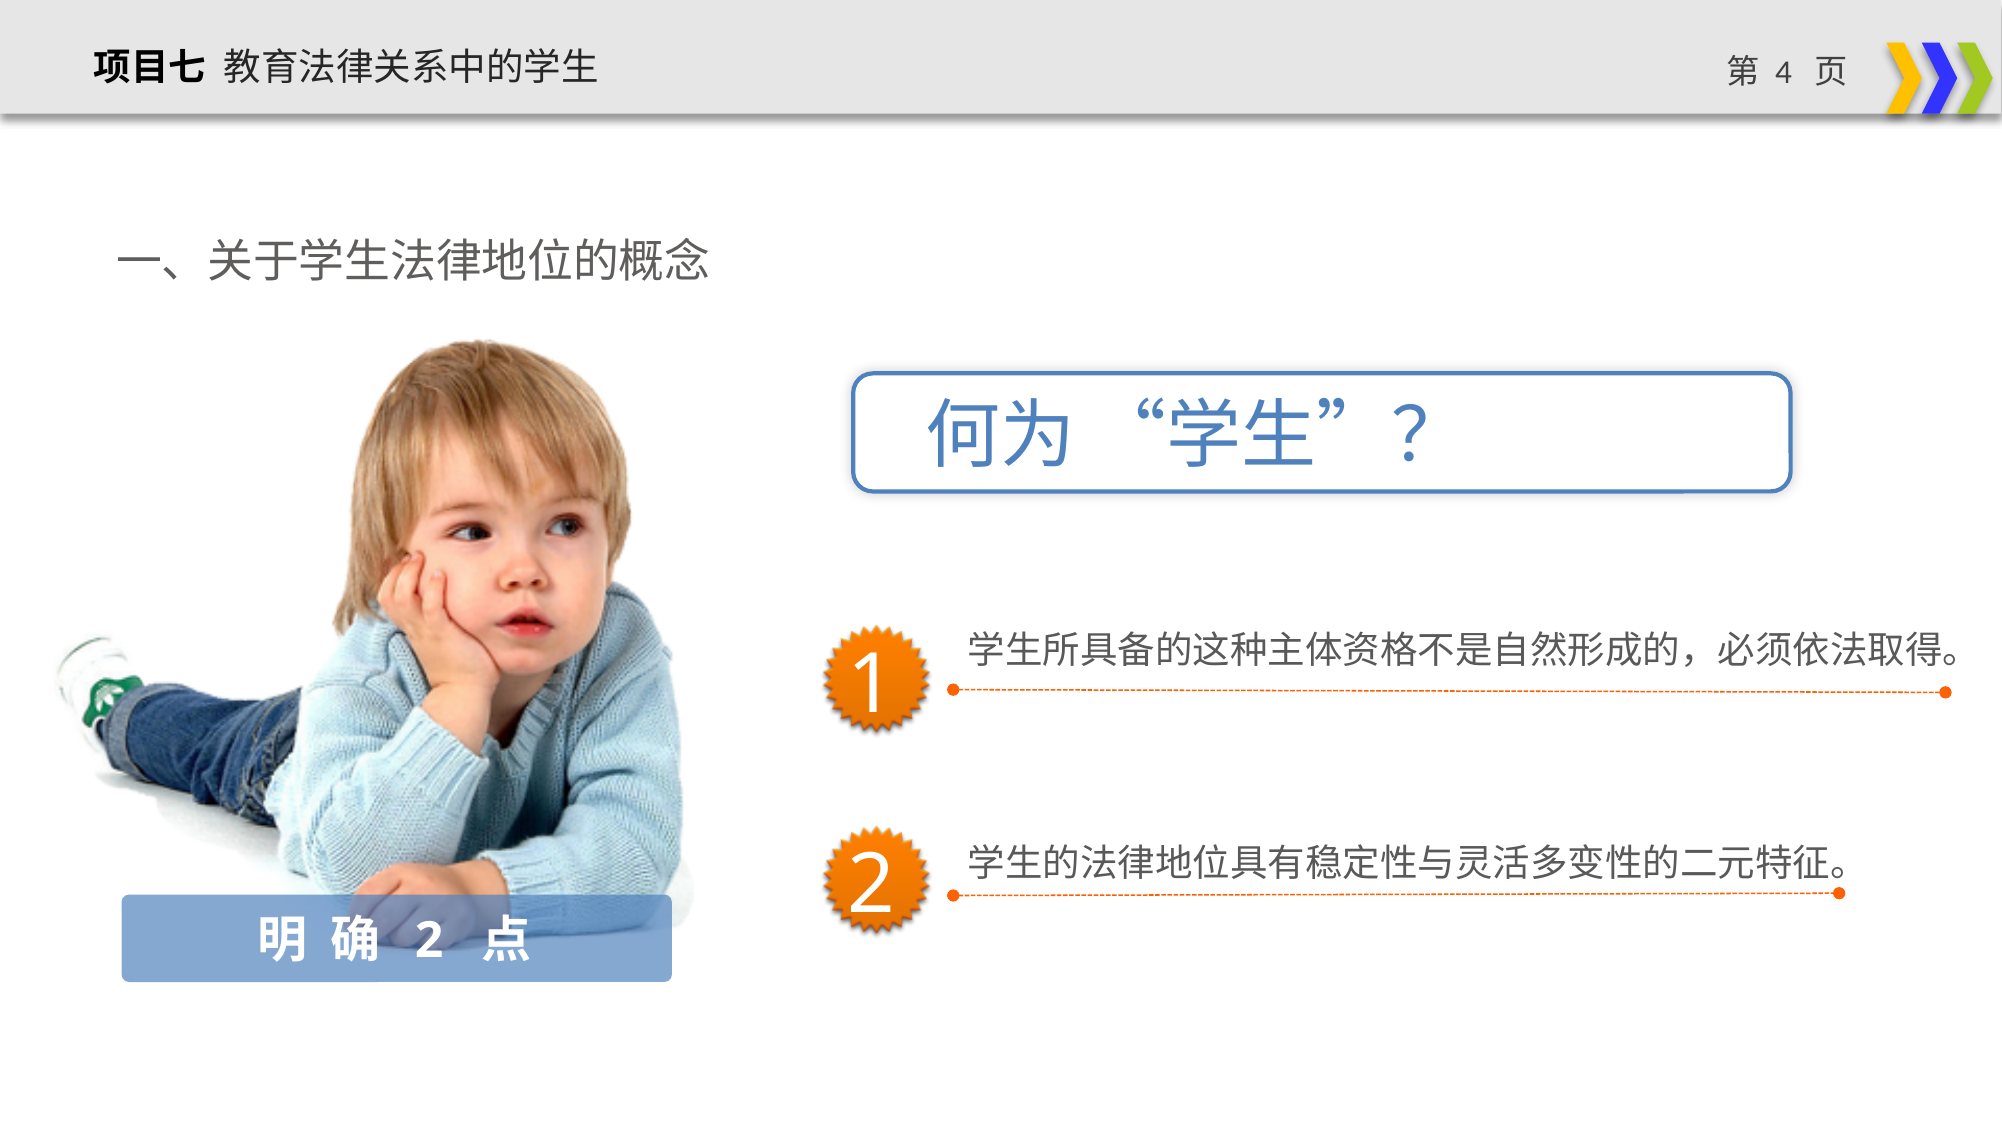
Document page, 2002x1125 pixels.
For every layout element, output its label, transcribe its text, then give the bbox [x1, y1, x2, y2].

picture [49, 337, 694, 972]
text_box 学生的法律地位具有稳定性与灵活多变性的二元特征。 [953, 822, 1987, 891]
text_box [817, 821, 936, 941]
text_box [817, 621, 936, 740]
text_box 一、关于学生法律地位的概念 [101, 223, 792, 294]
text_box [121, 894, 673, 983]
picture [39, 30, 854, 102]
text_box 何为 “学生”？ [851, 371, 1793, 494]
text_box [952, 689, 1946, 693]
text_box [952, 892, 1840, 896]
text_box 学生所具备的这种主体资格不是自然形成的，必须依法取得。 [953, 609, 1987, 679]
